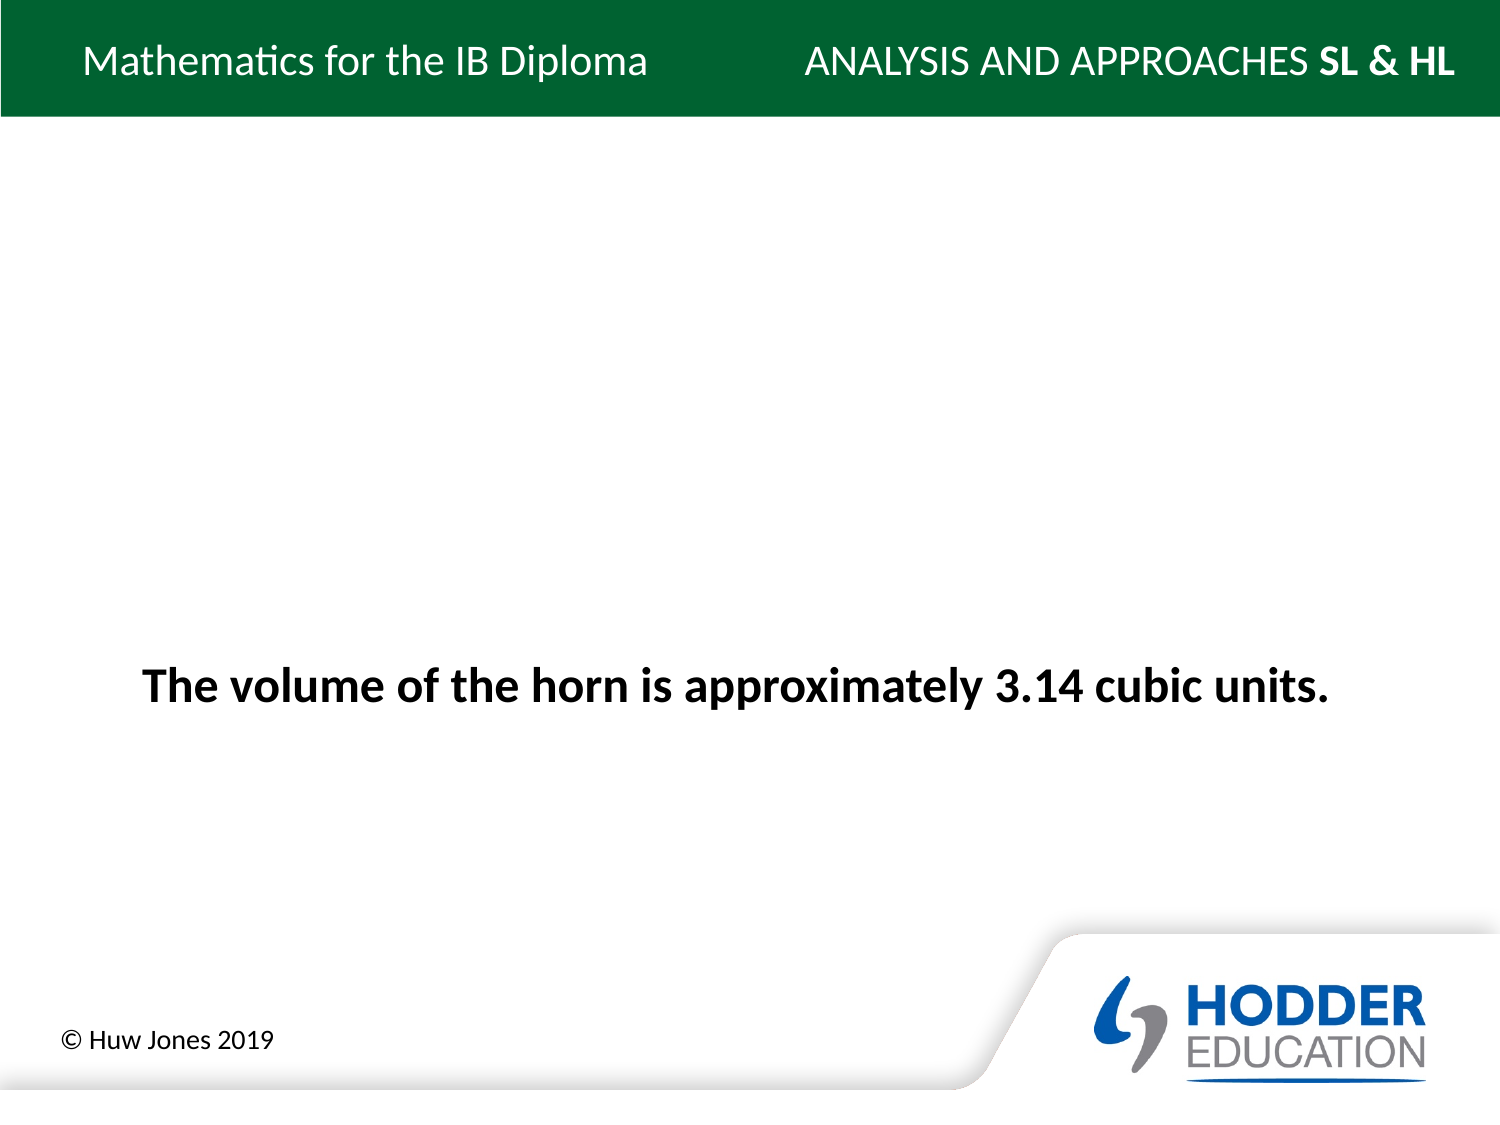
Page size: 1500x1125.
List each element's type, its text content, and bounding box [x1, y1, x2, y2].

text_box Mathematics for the IB Diploma ANALYSIS AND APPROACHES SL & HL [0, 0, 1500, 118]
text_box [0, 898, 1500, 1125]
